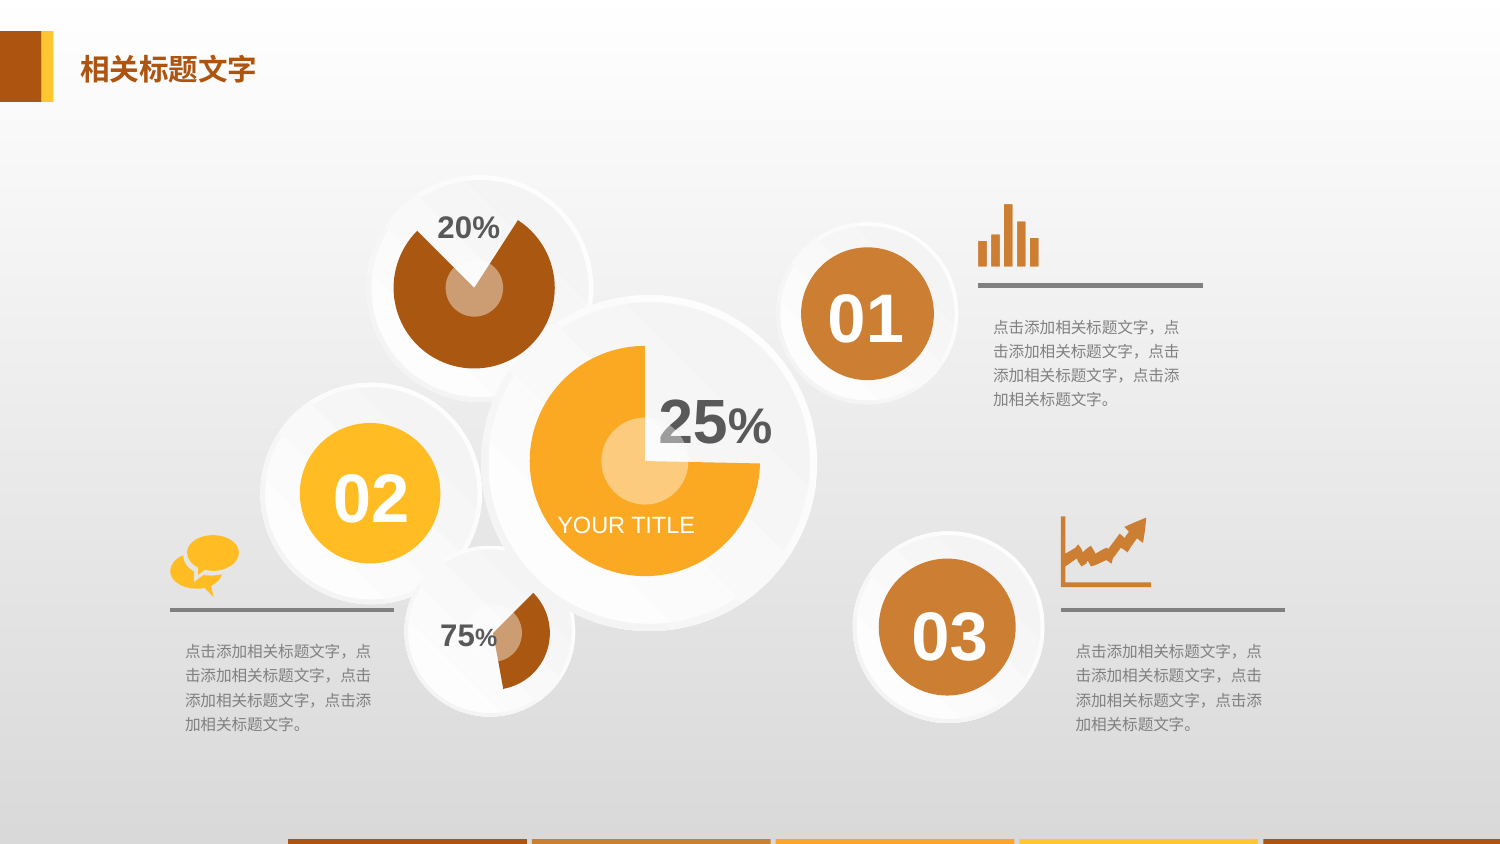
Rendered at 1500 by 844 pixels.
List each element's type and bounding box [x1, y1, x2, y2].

text_box [0, 30, 1500, 844]
